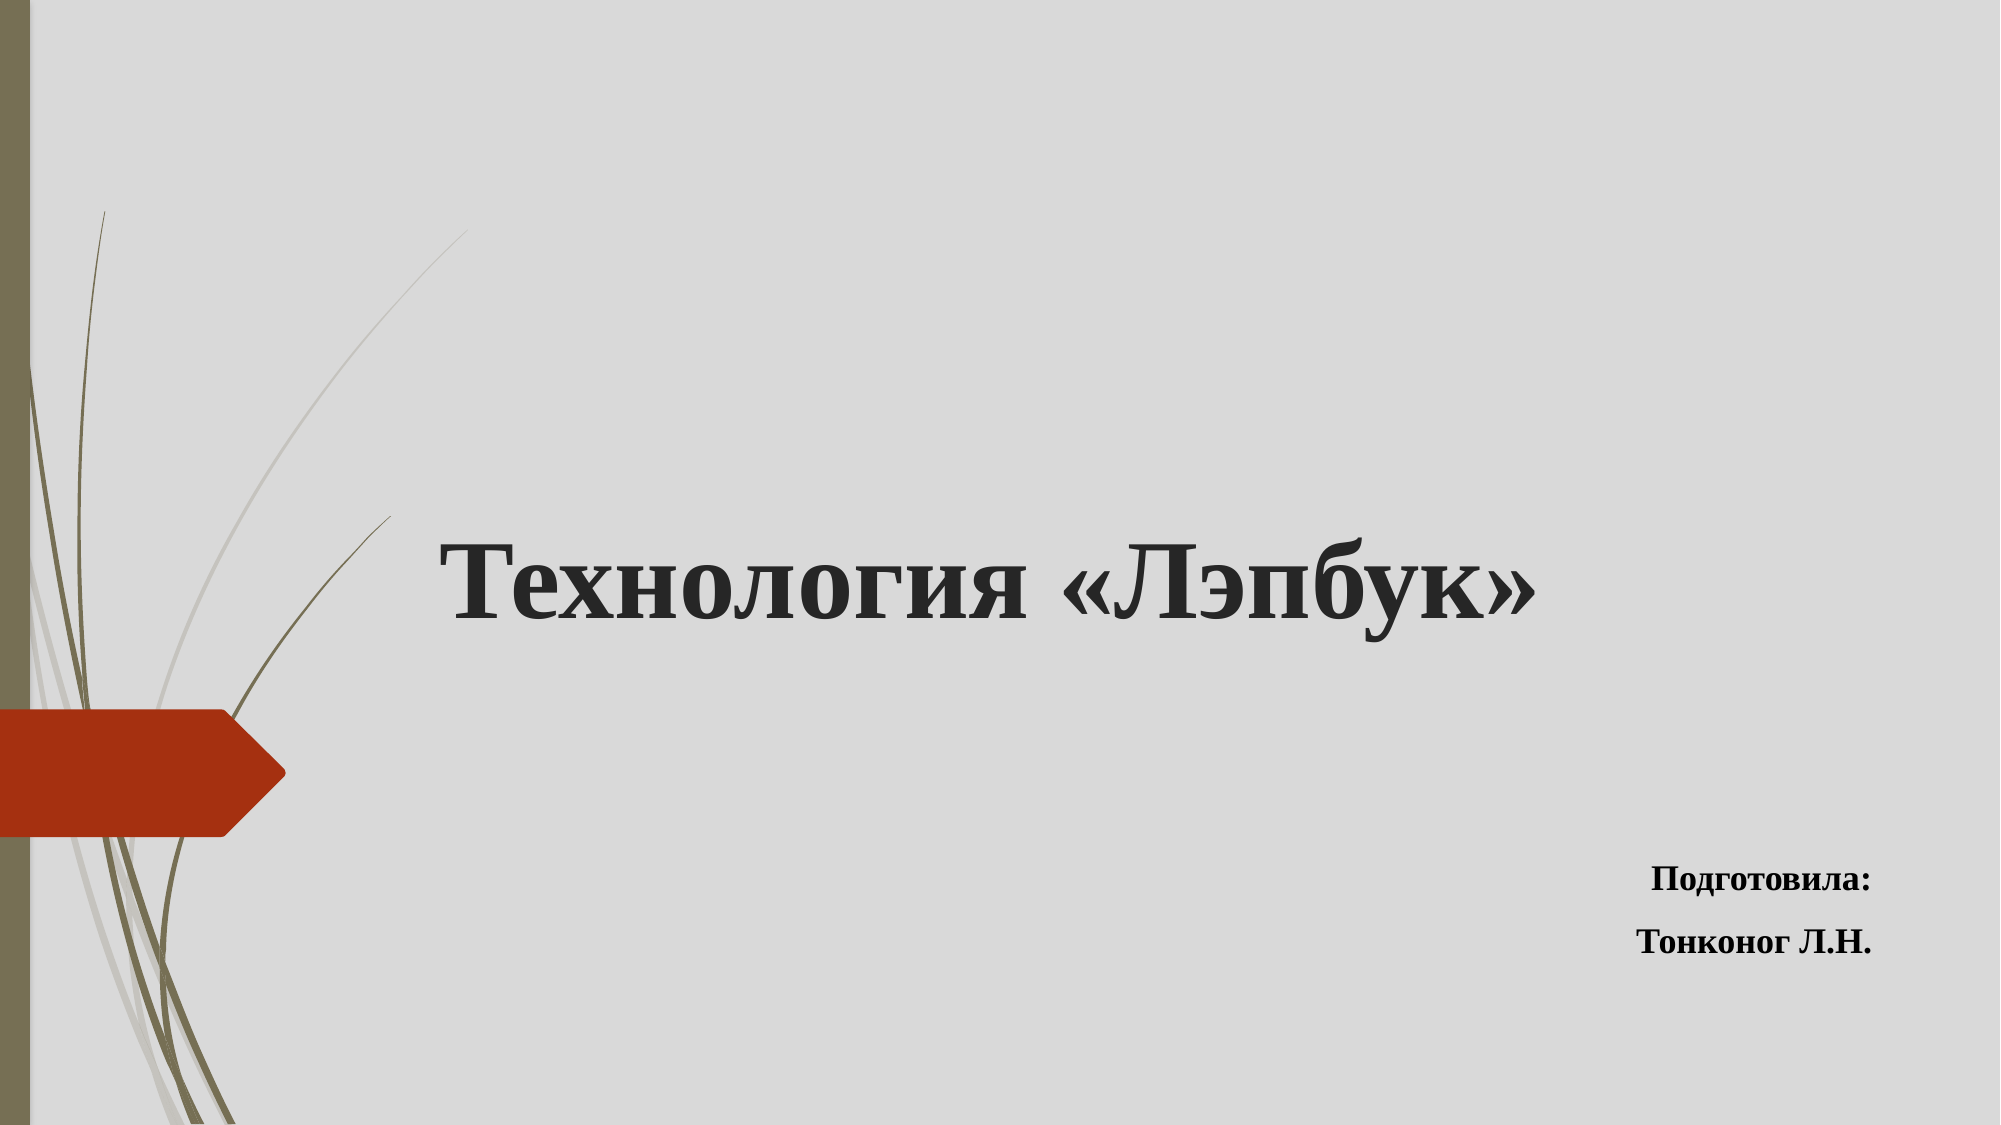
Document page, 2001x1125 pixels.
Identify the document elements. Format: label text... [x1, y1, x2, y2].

subtitle Подготовила: Тонконог Л.Н. [424, 783, 1888, 969]
title Технология «Лэпбук» [424, 412, 1888, 783]
